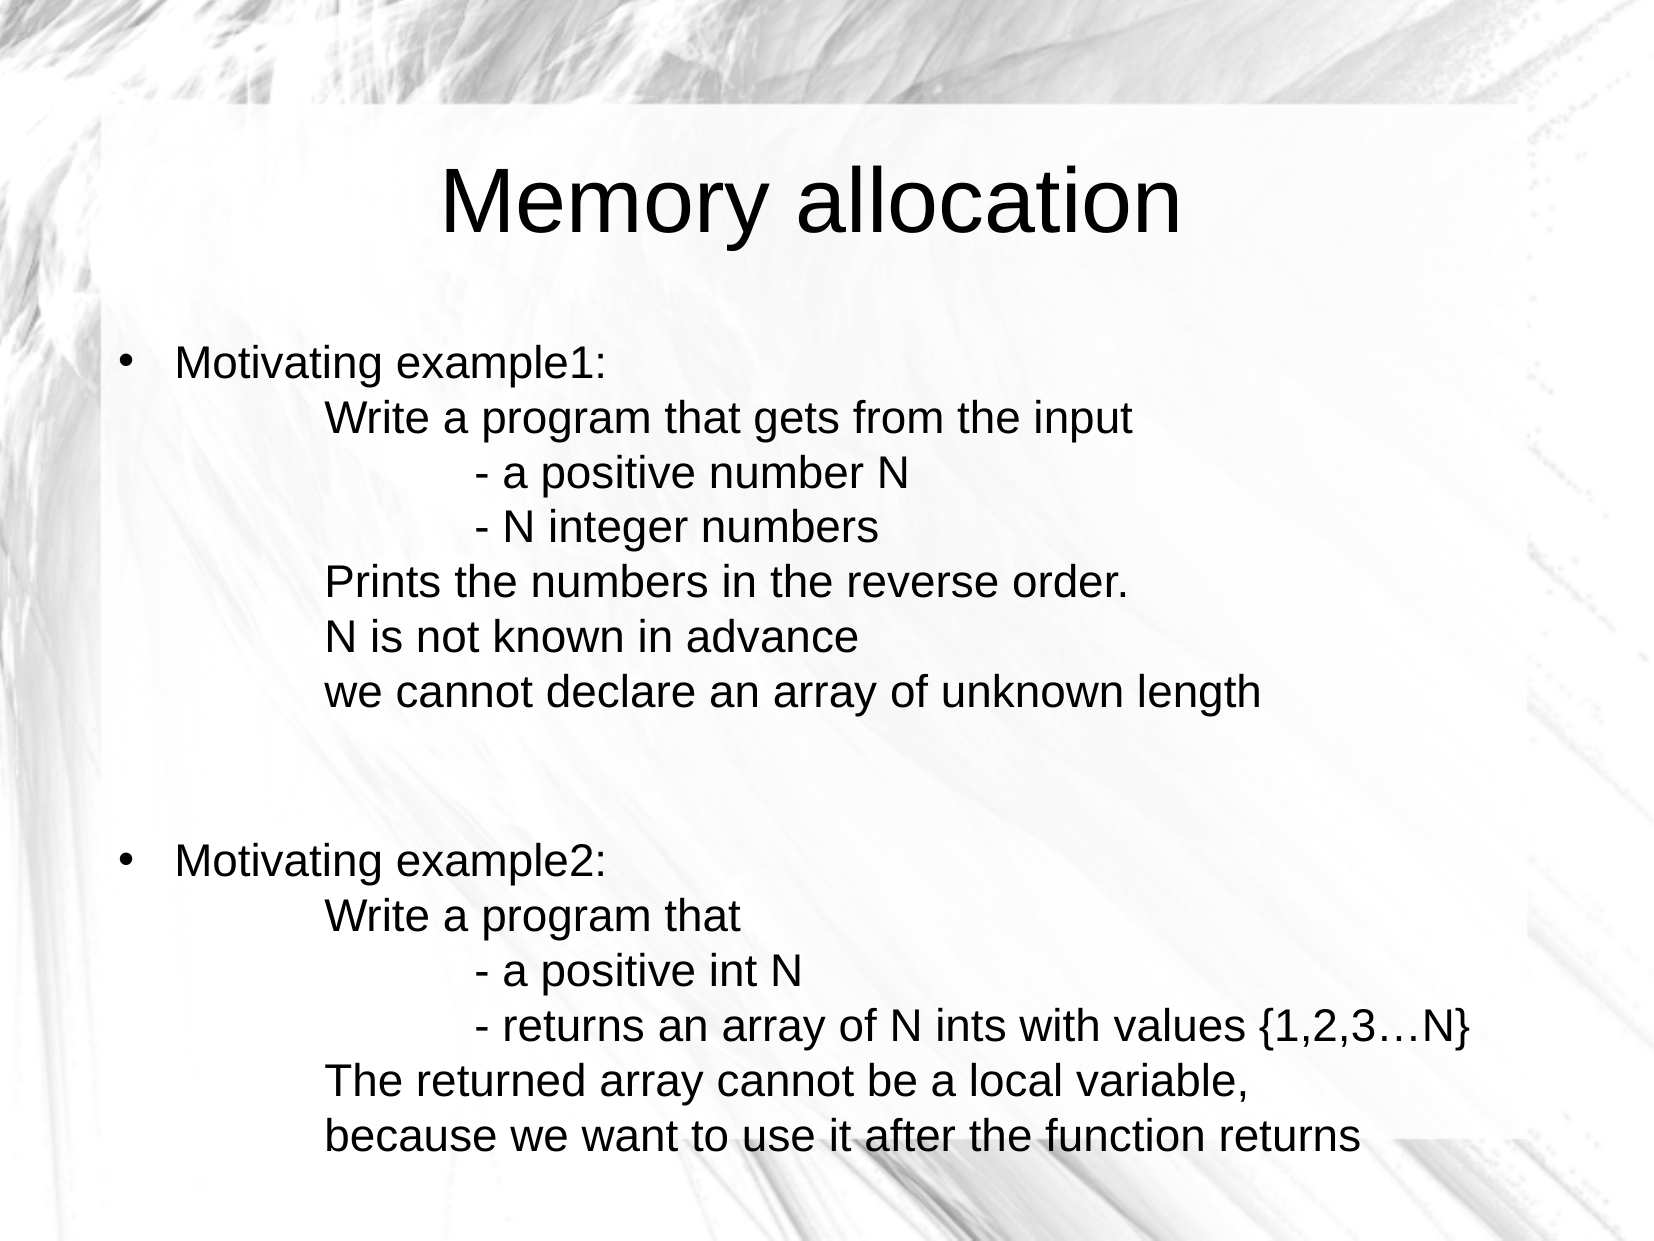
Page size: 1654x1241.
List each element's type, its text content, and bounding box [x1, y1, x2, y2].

picture [0, 0, 1654, 1241]
list Motivating example1: Write a program that gets from the input - a positive number N - N integer numbers Prints the numbers in the reverse order. N is not known in advance we cannot declare an array of unknown length Motivating example2: Write a program that - a positive int N - returns an array of N ints with values {1,2,3…N} The returned array cannot be a local variable, because we want to use it after the function returns [118, 332, 1571, 1121]
title Memory allocation [118, 93, 1506, 299]
